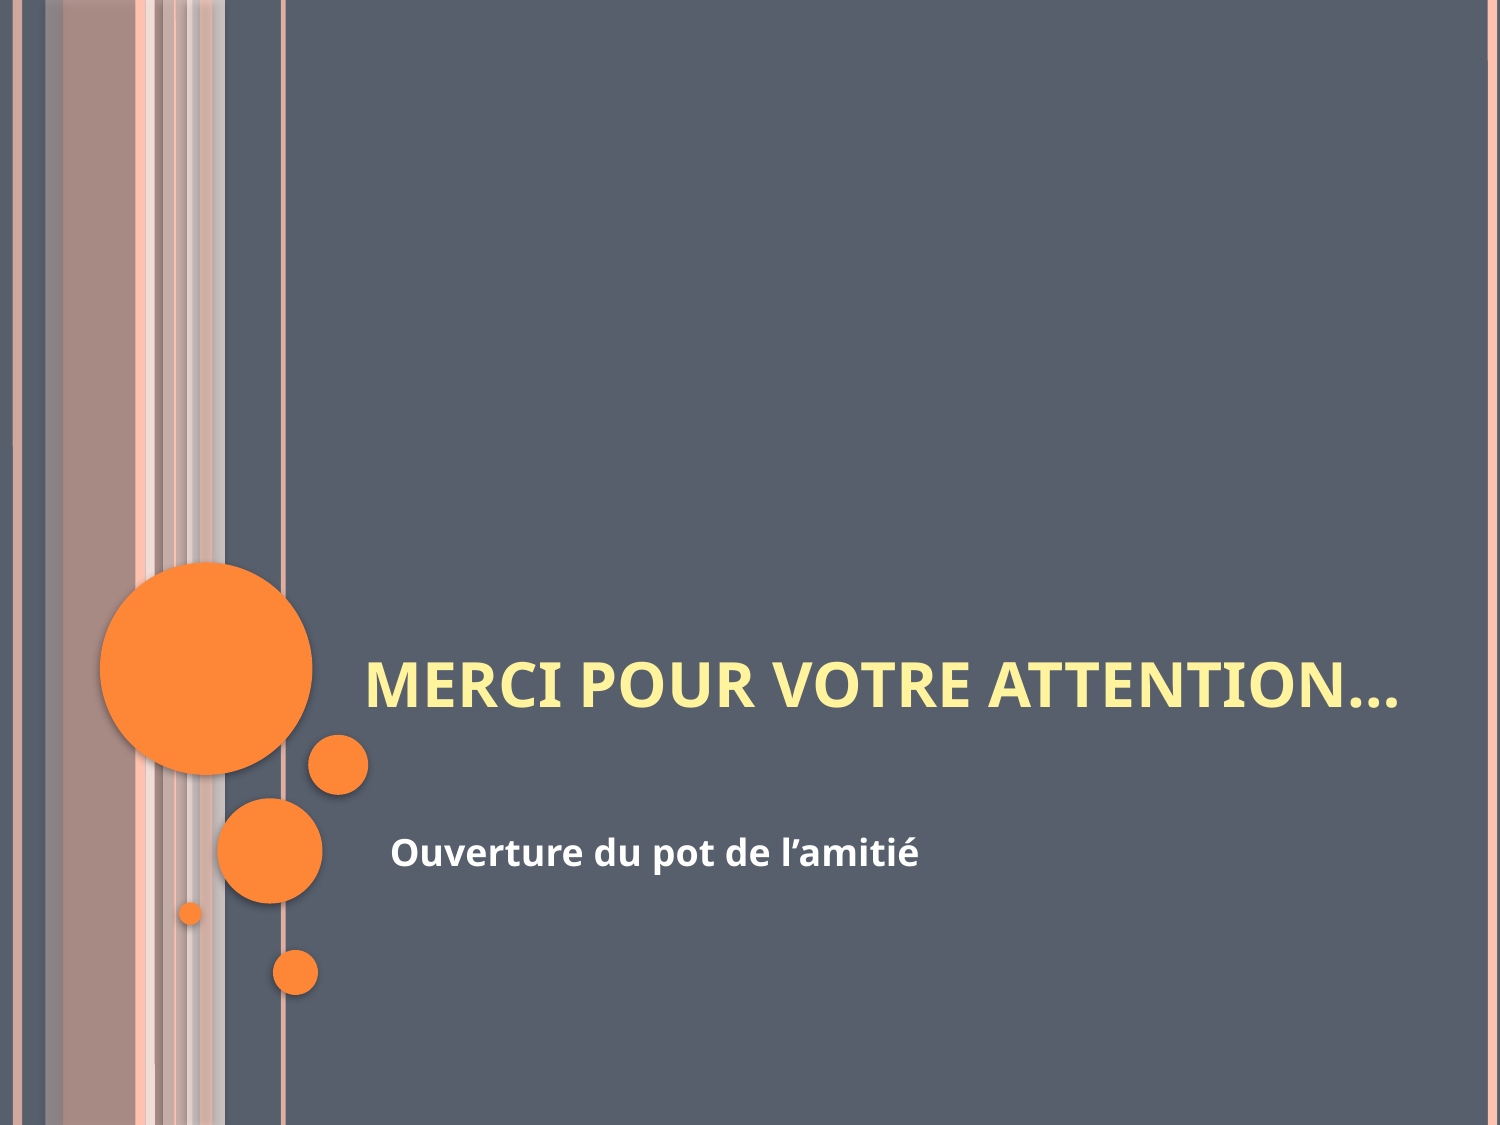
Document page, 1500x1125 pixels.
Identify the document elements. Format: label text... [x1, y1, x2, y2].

title Merci pour votre attention… [348, 503, 1500, 727]
list Ouverture du pot de l’amitié [375, 821, 1388, 1047]
